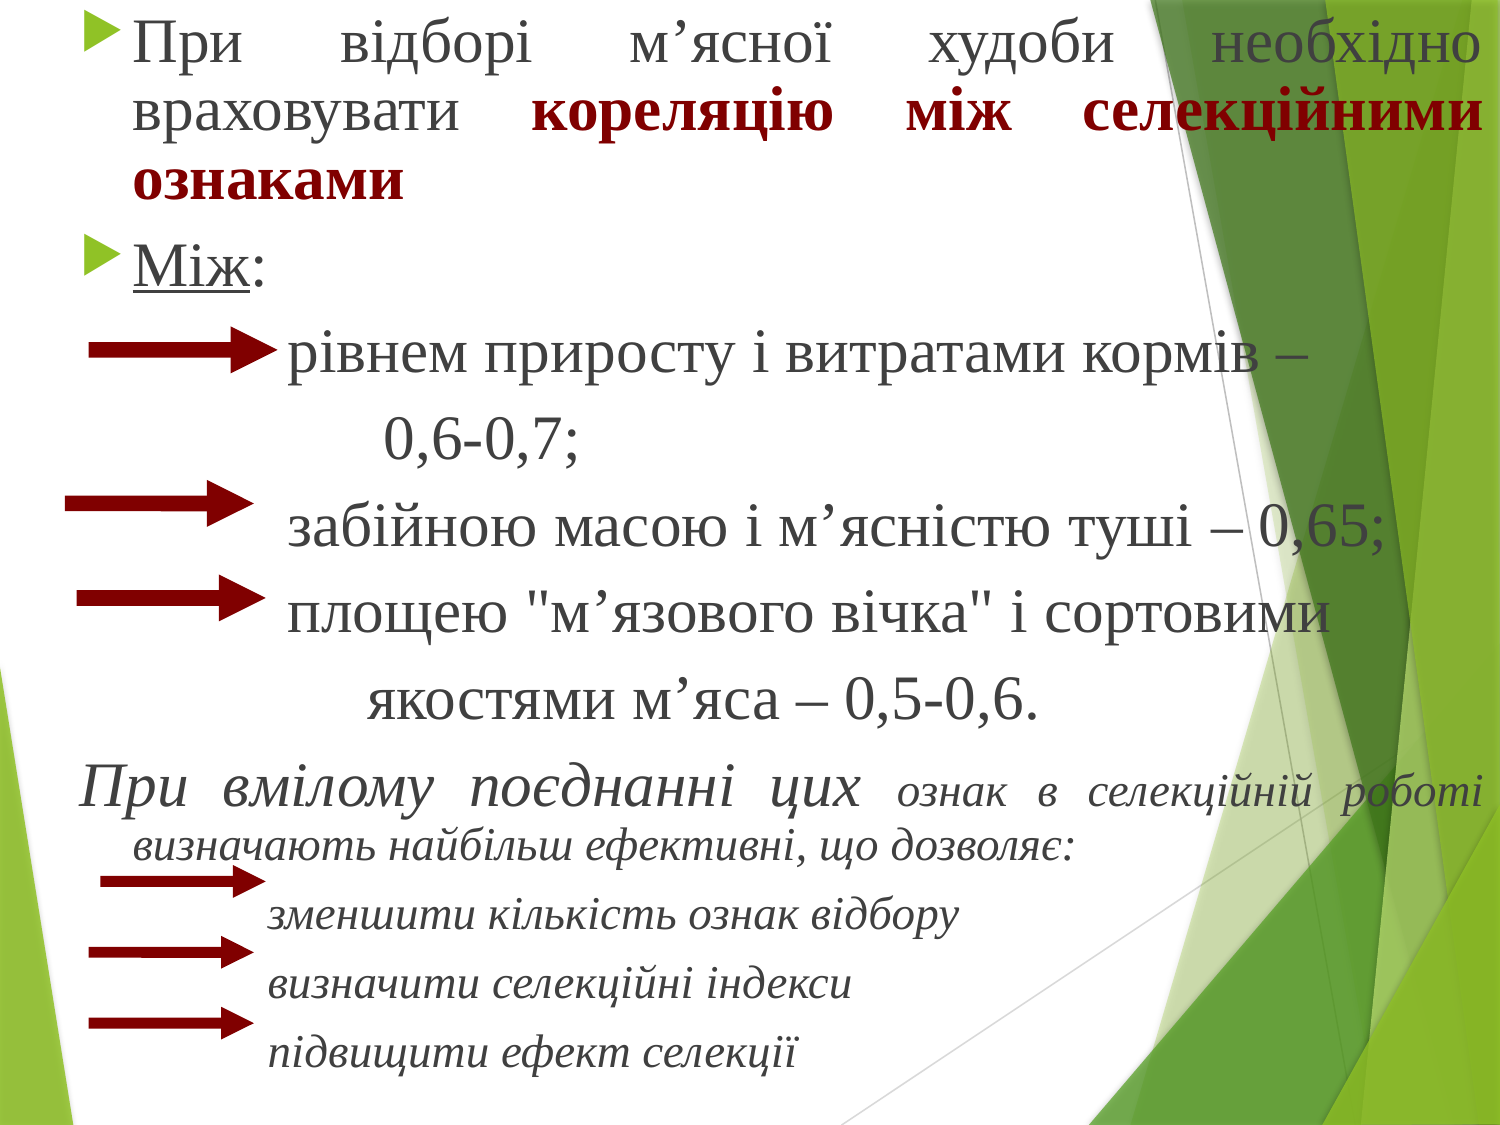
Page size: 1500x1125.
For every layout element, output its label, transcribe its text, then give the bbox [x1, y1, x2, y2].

list При відборі м’ясної худоби необхідно враховувати кореляцію між селекційними ознаками Між: рівнем приросту і витратами кормів – 0,6-0,7; забійною масою і м’ясністю туші – 0,65; площею "м’язового вічка" і сортовими якостями м’яса – 0,5-0,6. При вмілому поєднанні цих ознак в селекційній роботі визначають найбільш ефективні, що дозволяє: зменшити кількість ознак відбору визначити селекційні індекси підвищити ефект селекції [64, 0, 1500, 1106]
text_box [76, 591, 266, 605]
text_box [100, 875, 266, 888]
text_box [64, 497, 254, 510]
text_box [88, 343, 278, 357]
text_box [88, 1016, 254, 1030]
text_box [88, 946, 254, 959]
